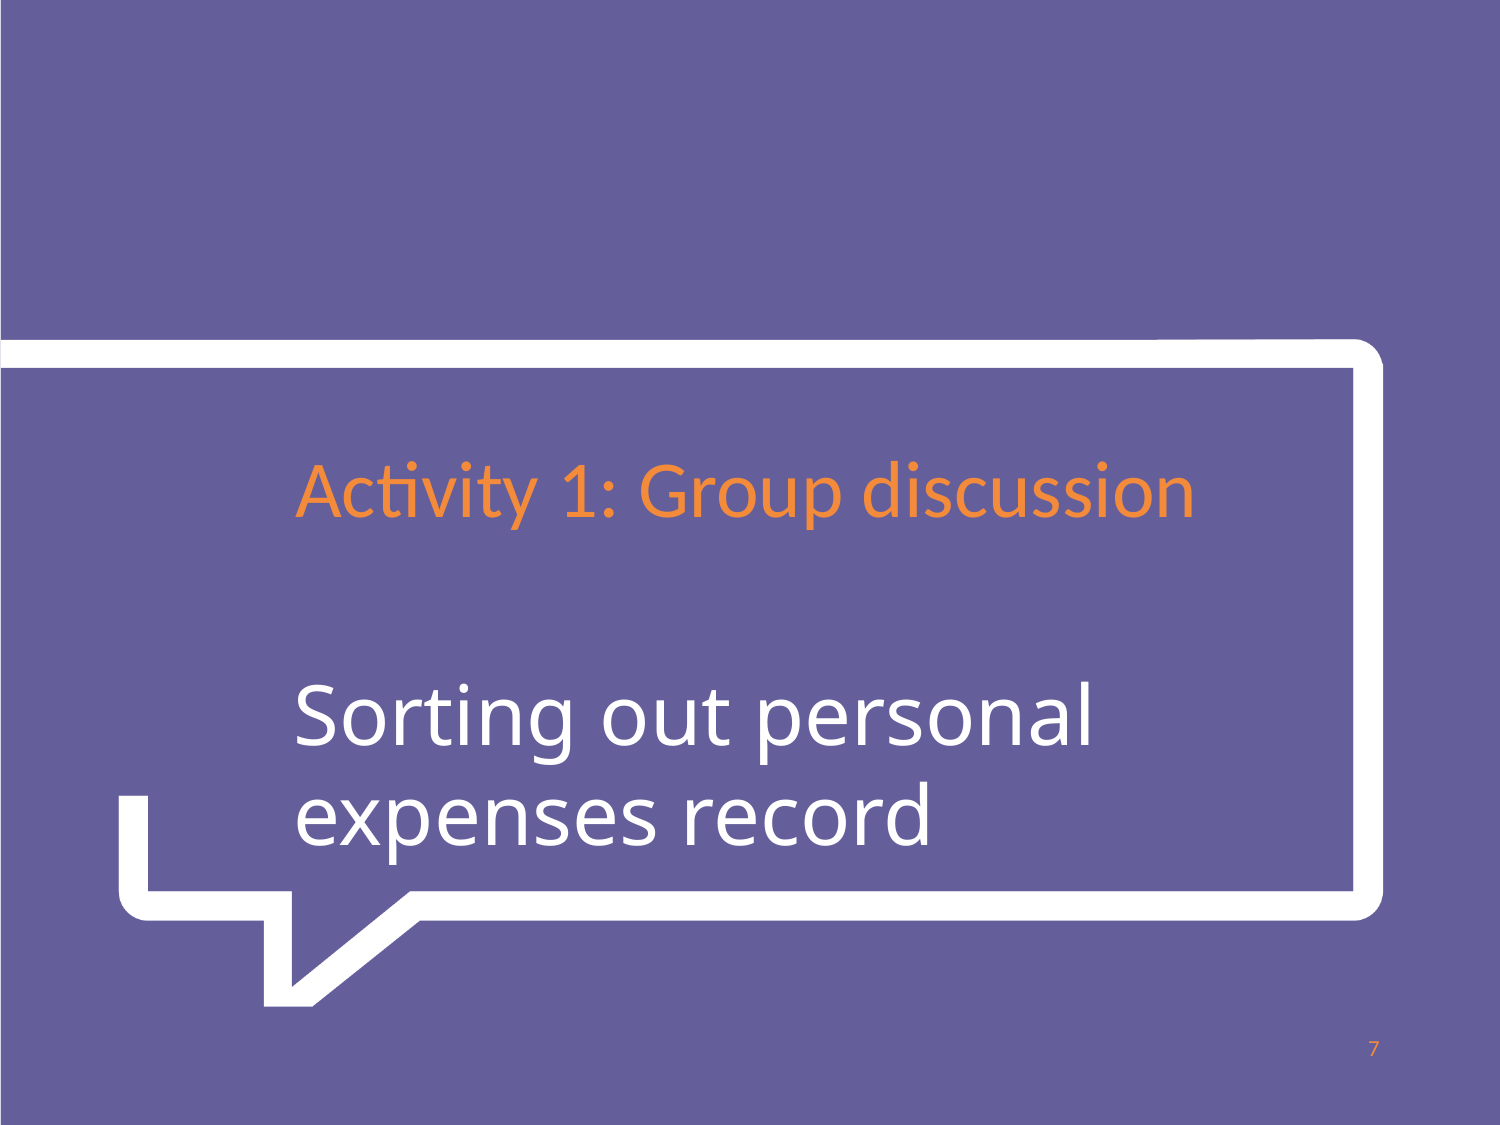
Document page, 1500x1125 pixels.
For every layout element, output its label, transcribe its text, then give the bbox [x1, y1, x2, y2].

slide_number 7 [1358, 1035, 1381, 1062]
list Activity 1: Group discussion [294, 447, 1304, 567]
picture [0, 0, 1500, 1125]
list Sorting out personal expenses record [293, 661, 1302, 958]
